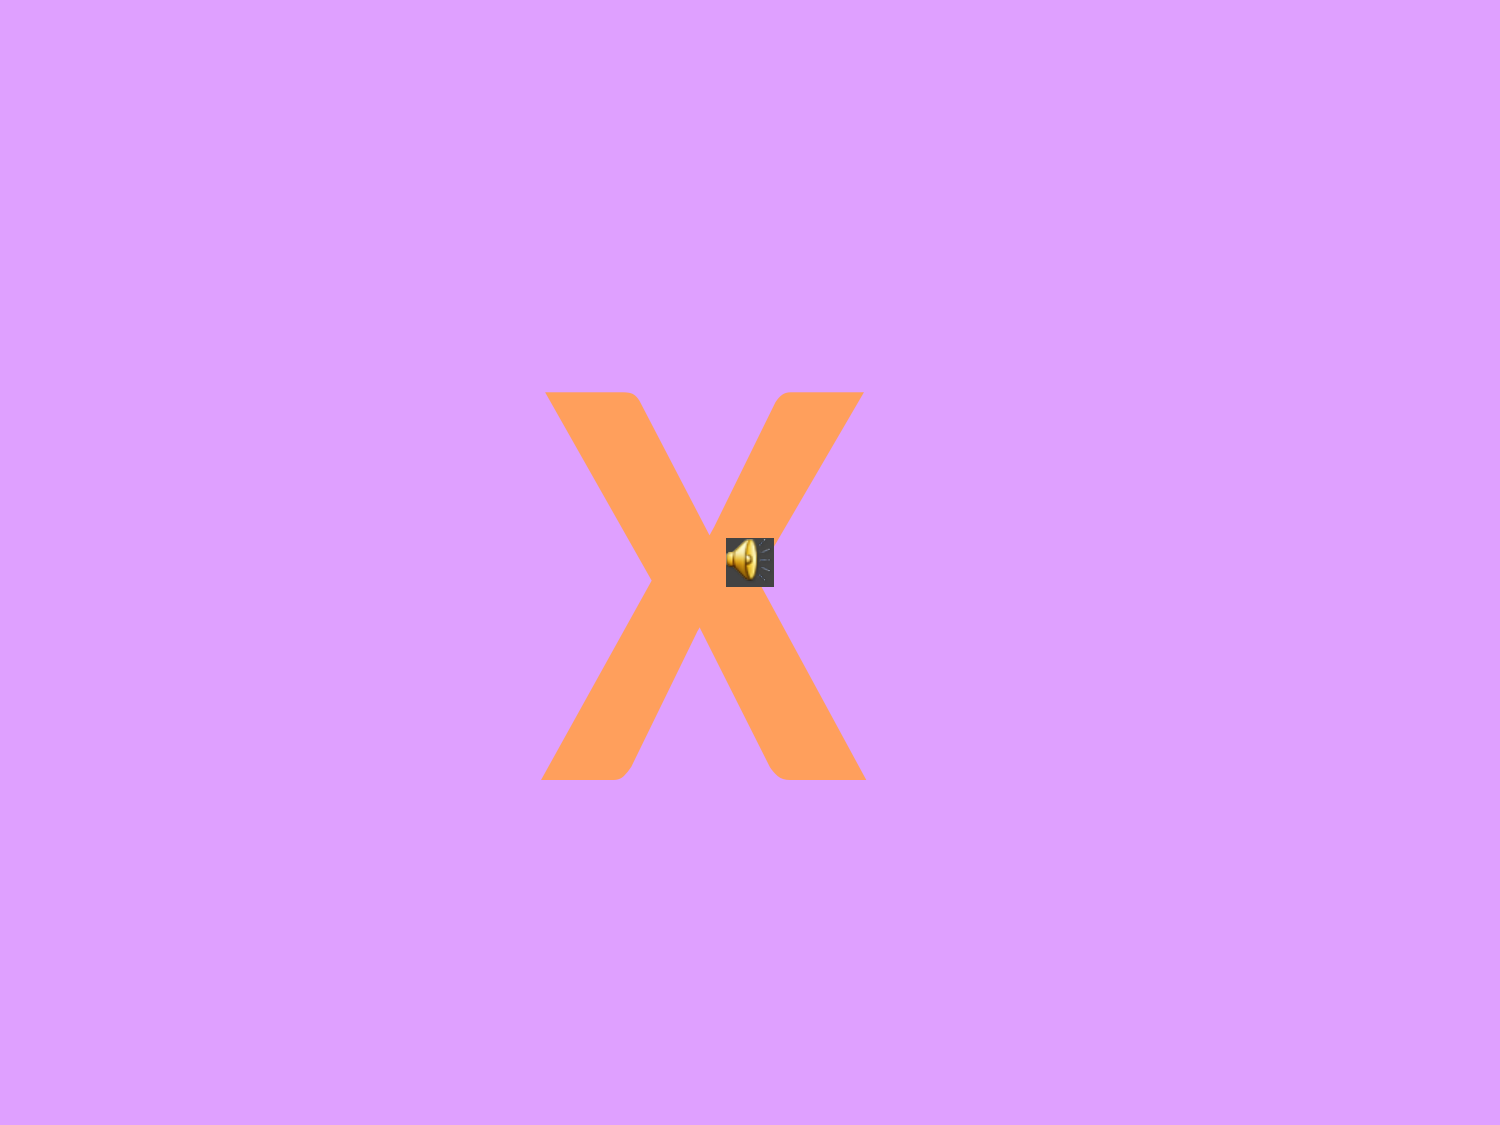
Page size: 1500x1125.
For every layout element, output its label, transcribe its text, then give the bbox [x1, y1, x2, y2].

text_box X [524, 174, 885, 908]
picture [724, 537, 776, 588]
